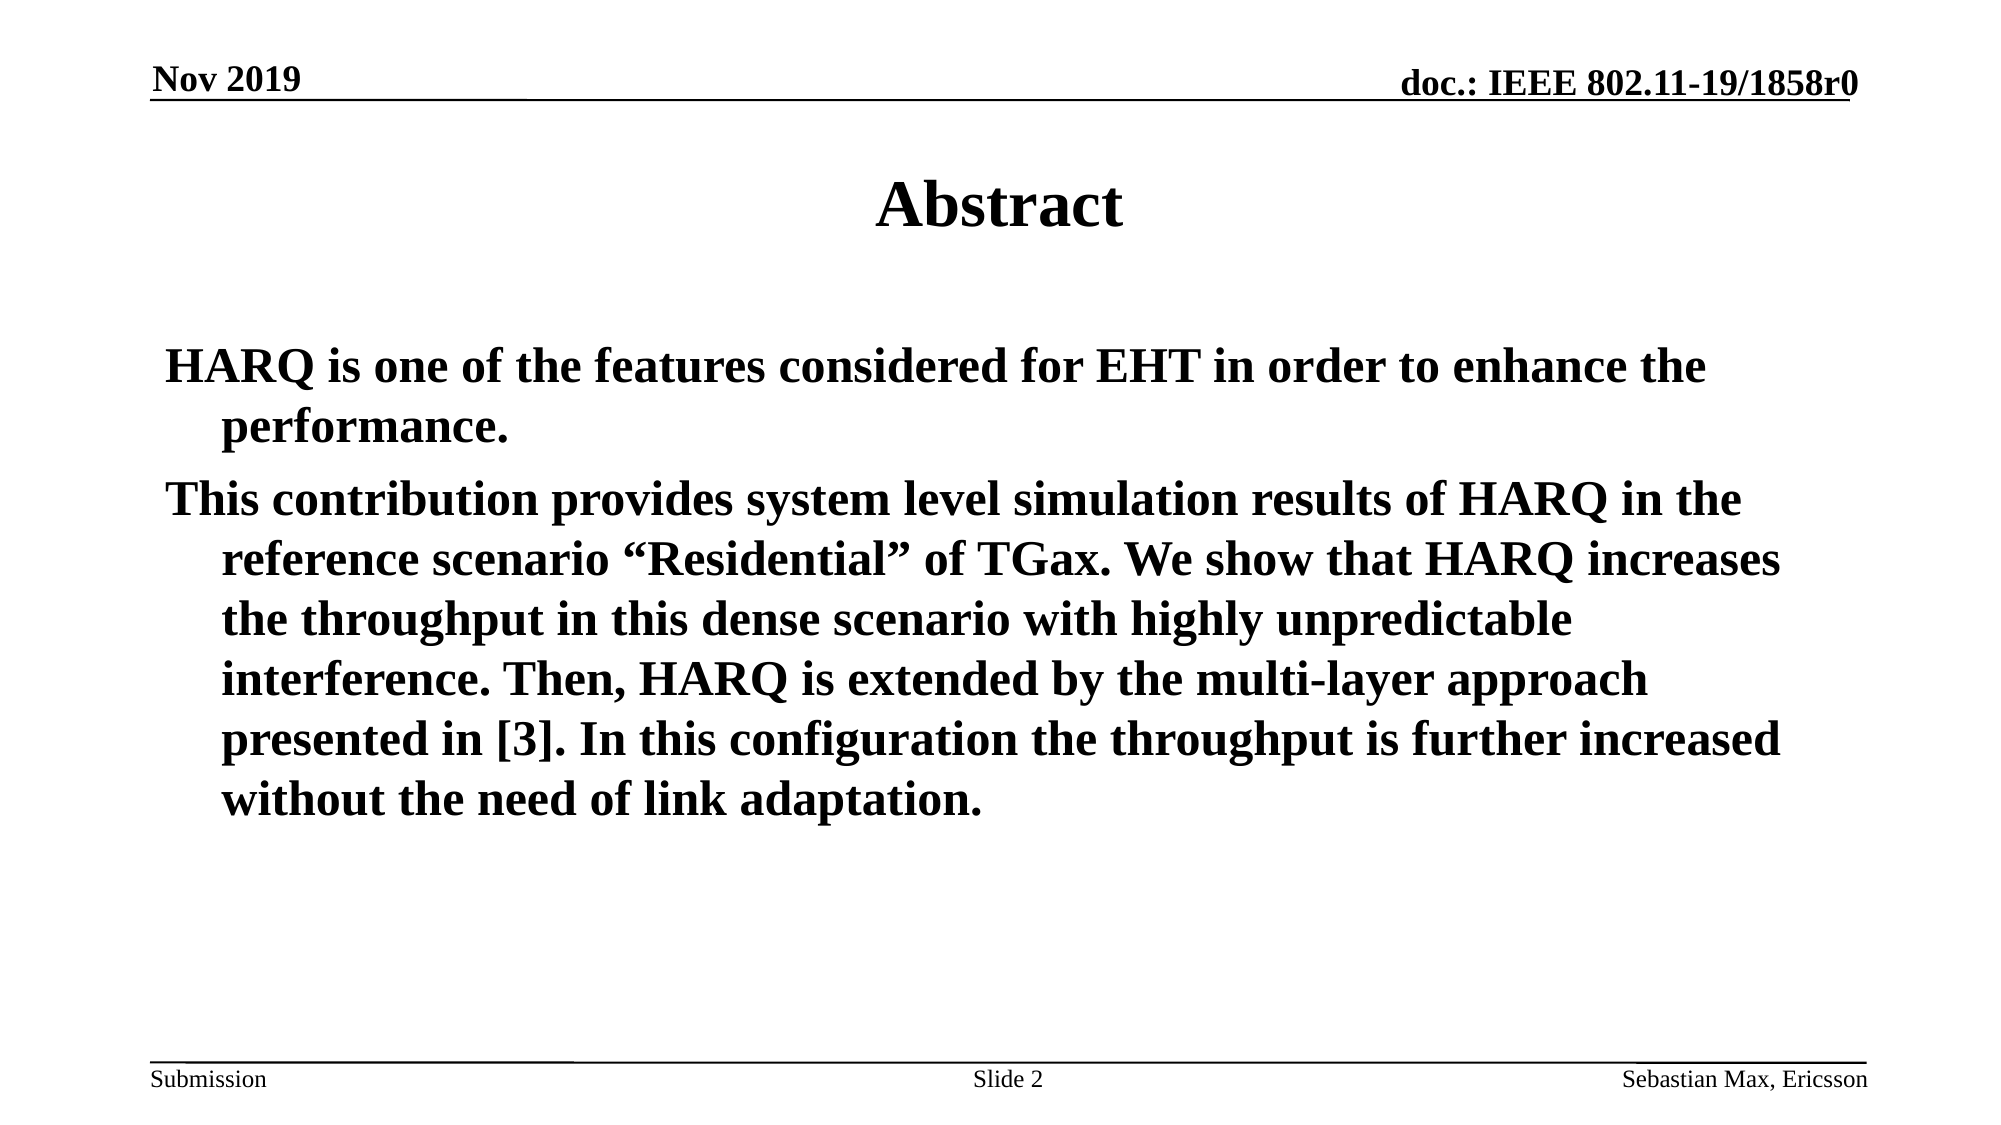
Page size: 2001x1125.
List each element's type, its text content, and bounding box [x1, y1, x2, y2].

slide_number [152, 54, 563, 100]
slide_number Slide 2 [950, 1061, 1067, 1123]
footer Sebastian Max, Ericsson [1171, 1061, 1869, 1093]
title Abstract [149, 112, 1850, 288]
list HARQ is one of the features considered for EHT in order to enhance the performance. This contribution provides system level simulation results of HARQ in the reference scenario “Residential” of TGax. We show that HARQ increases the throughput in this dense scenario with highly unpredictable interference. Then, HARQ is extended by the multi-layer approach presented in [3]. In this configuration the throughput is further increased without the need of link adaptation. [149, 324, 1850, 1000]
